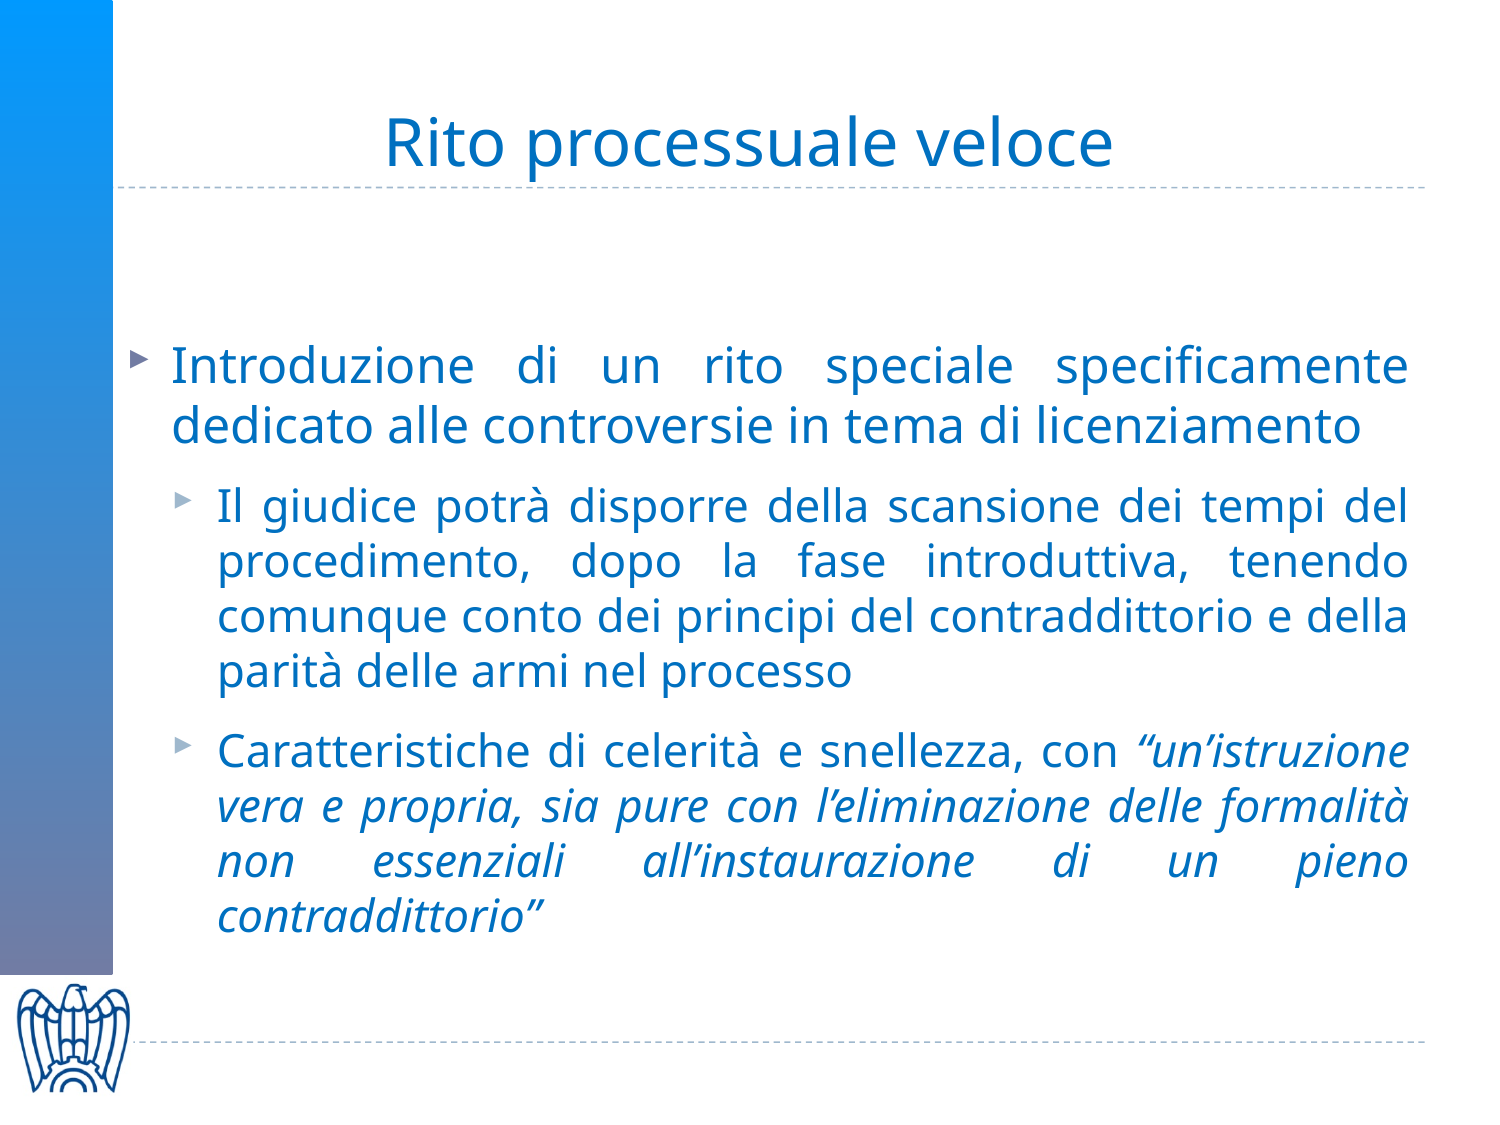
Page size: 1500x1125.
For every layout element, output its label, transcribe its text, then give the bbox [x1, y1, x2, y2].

list Introduzione di un rito speciale specificamente dedicato alle controversie in tema di licenziamento Il giudice potrà disporre della scansione dei tempi del procedimento, dopo la fase introduttiva, tenendo comunque conto dei principi del contraddittorio e della parità delle armi nel processo Caratteristiche di celerità e snellezza, con “un’istruzione vera e propria, sia pure con l’eliminazione delle formalità non essenziali all’instaurazione di un pieno contraddittorio” [113, 326, 1425, 1010]
text_box [0, 0, 113, 974]
title Rito processuale veloce [113, 24, 1425, 188]
picture [0, 974, 134, 1113]
